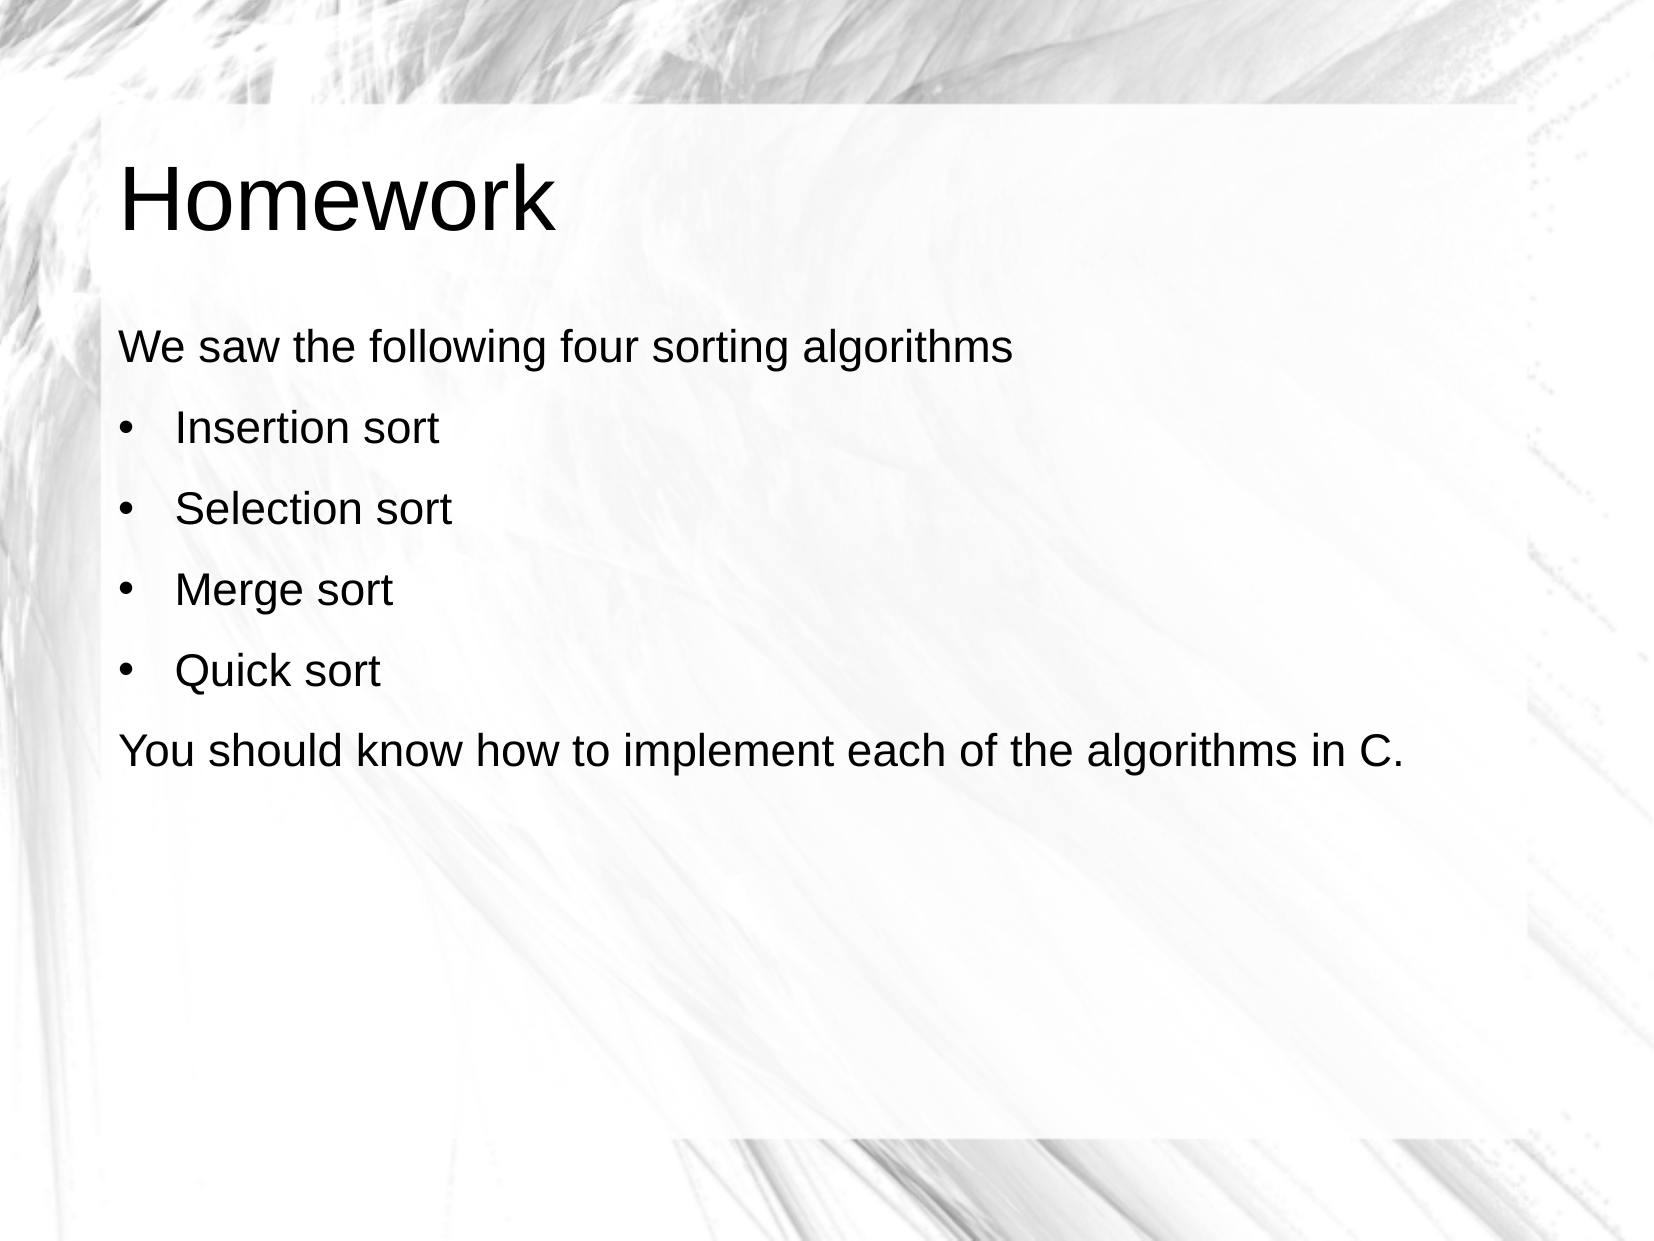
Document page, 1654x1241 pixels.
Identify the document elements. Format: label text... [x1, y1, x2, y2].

list We saw the following four sorting algorithms Insertion sort Selection sort Merge sort Quick sort You should know how to implement each of the algorithms in C. [118, 319, 1571, 1109]
picture [0, 0, 1654, 1241]
title Homework [118, 112, 1506, 281]
